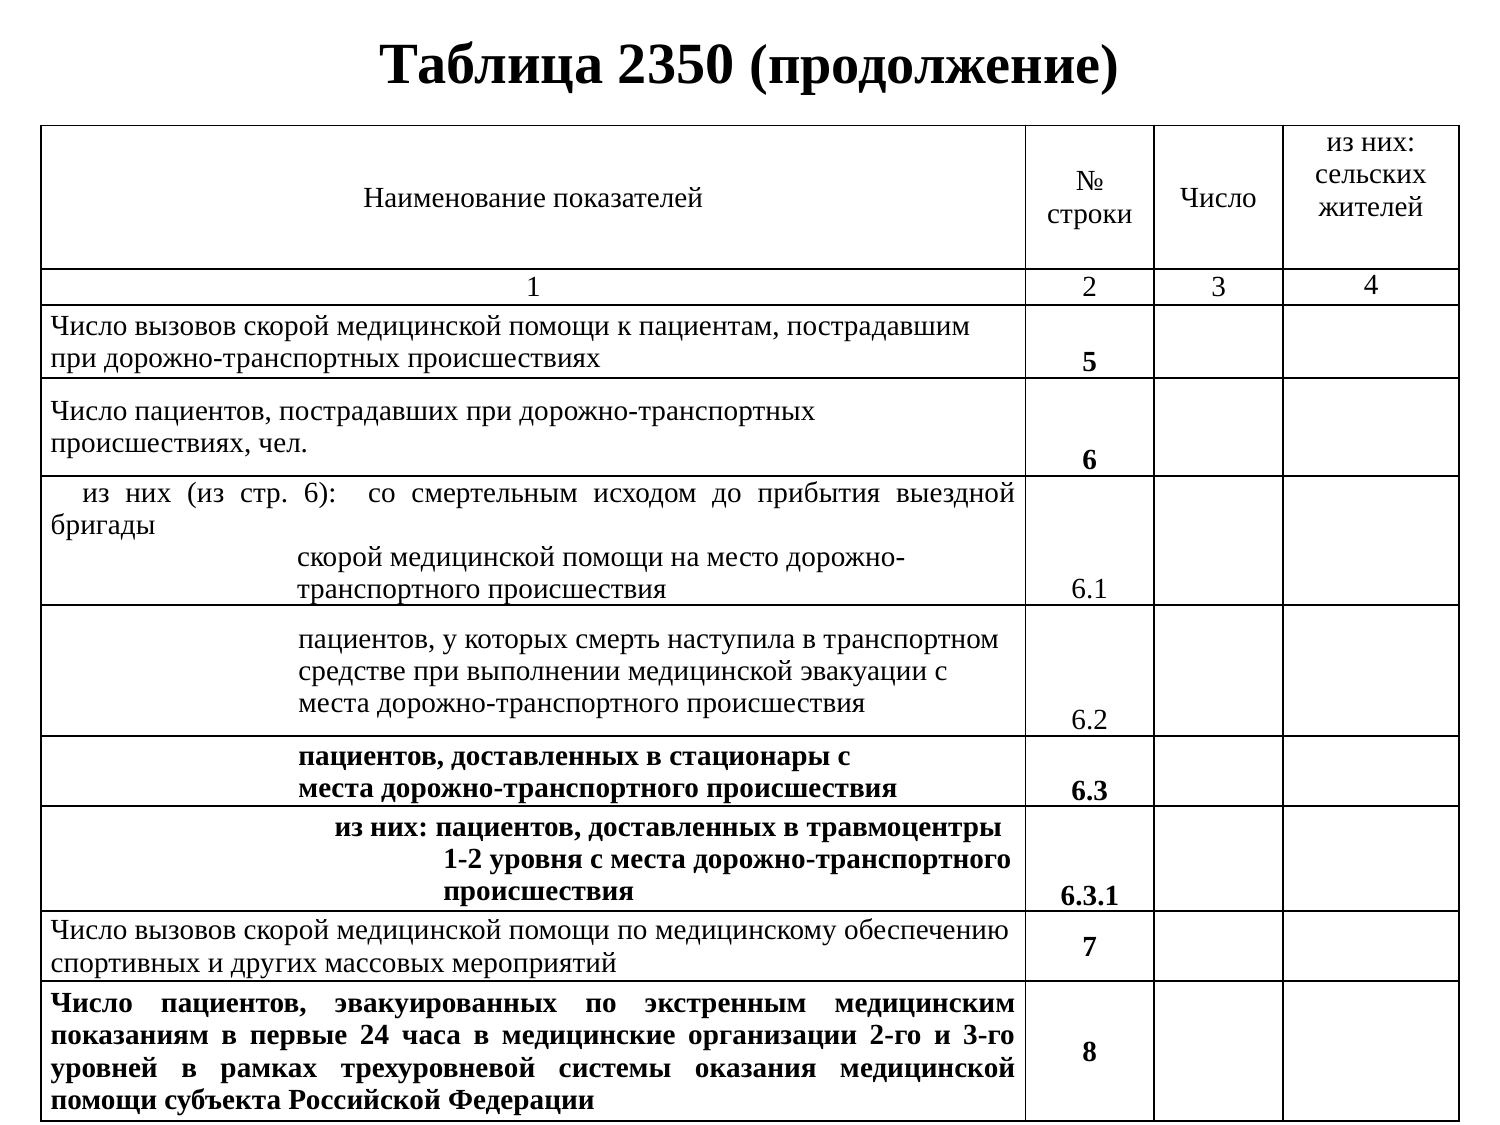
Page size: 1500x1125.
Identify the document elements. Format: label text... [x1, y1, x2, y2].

table_cell 7 [1026, 912, 1153, 980]
table_cell Число вызовов скорой медицинской помощи по медицинскому обеспечению спортивных и других массовых мероприятий [42, 912, 1025, 980]
table_header Число [1155, 126, 1282, 268]
table_cell [1284, 379, 1458, 475]
table_cell 2 [1026, 270, 1153, 304]
table_cell [1284, 306, 1458, 377]
table_cell 6.2 [1026, 606, 1153, 735]
table_cell [1155, 606, 1282, 735]
table_cell [1155, 379, 1282, 475]
table_cell Число пациентов, пострадавших при дорожно-транспортных происшествиях, чел. [42, 379, 1025, 475]
table_cell 4 [1284, 270, 1458, 304]
table_cell 6.1 [1026, 477, 1153, 604]
table_cell Число вызовов скорой медицинской помощи к пациентам, пострадавшим при дорожно-транспортных происшествиях [42, 306, 1025, 377]
table_cell 8 [1026, 982, 1153, 1120]
table_cell [1155, 912, 1282, 980]
table_cell 6.3 [1026, 737, 1153, 805]
table_cell 5 [1026, 306, 1153, 377]
table_header из них: сельских жителей [1284, 126, 1458, 268]
table_cell 1 [42, 270, 1025, 304]
table_cell [1155, 982, 1282, 1120]
table_cell [1284, 982, 1458, 1120]
title Таблица 2350 (продолжение) [112, 19, 1388, 102]
table_header № строки [1026, 126, 1153, 268]
table_cell [1284, 807, 1458, 910]
table_cell [1155, 807, 1282, 910]
table_cell [1284, 606, 1458, 735]
table_cell [1155, 477, 1282, 604]
table_cell [1155, 306, 1282, 377]
table_cell [1284, 477, 1458, 604]
table_cell пациентов, у которых смерть наступила в транспортном средстве при выполнении медицинской эвакуации с места дорожно-транспортного происшествия [42, 606, 1025, 735]
table_cell 3 [1155, 270, 1282, 304]
table_cell пациентов, доставленных в стационары с места дорожно-транспортного происшествия [42, 737, 1025, 805]
table_cell [1284, 737, 1458, 805]
table_cell 6.3.1 [1026, 807, 1153, 910]
table_cell 6 [1026, 379, 1153, 475]
table_cell [1284, 912, 1458, 980]
table_cell [1155, 737, 1282, 805]
table_cell из них (из стр. 6): со смертельным исходом до прибытия выездной бригады скорой медицинской помощи на место дорожно- транспортного происшествия [42, 477, 1025, 604]
table_cell Число пациентов, эвакуированных по экстренным медицинским показаниям в первые 24 часа в медицинские организации 2-го и 3-го уровней в рамках трехуровневой системы оказания медицинской помощи субъекта Российской Федерации [42, 982, 1025, 1120]
table_cell из них: пациентов, доставленных в травмоцентры 1-2 уровня с места дорожно-транспортного происшествия [42, 807, 1025, 910]
table_header Наименование показателей [42, 126, 1025, 268]
